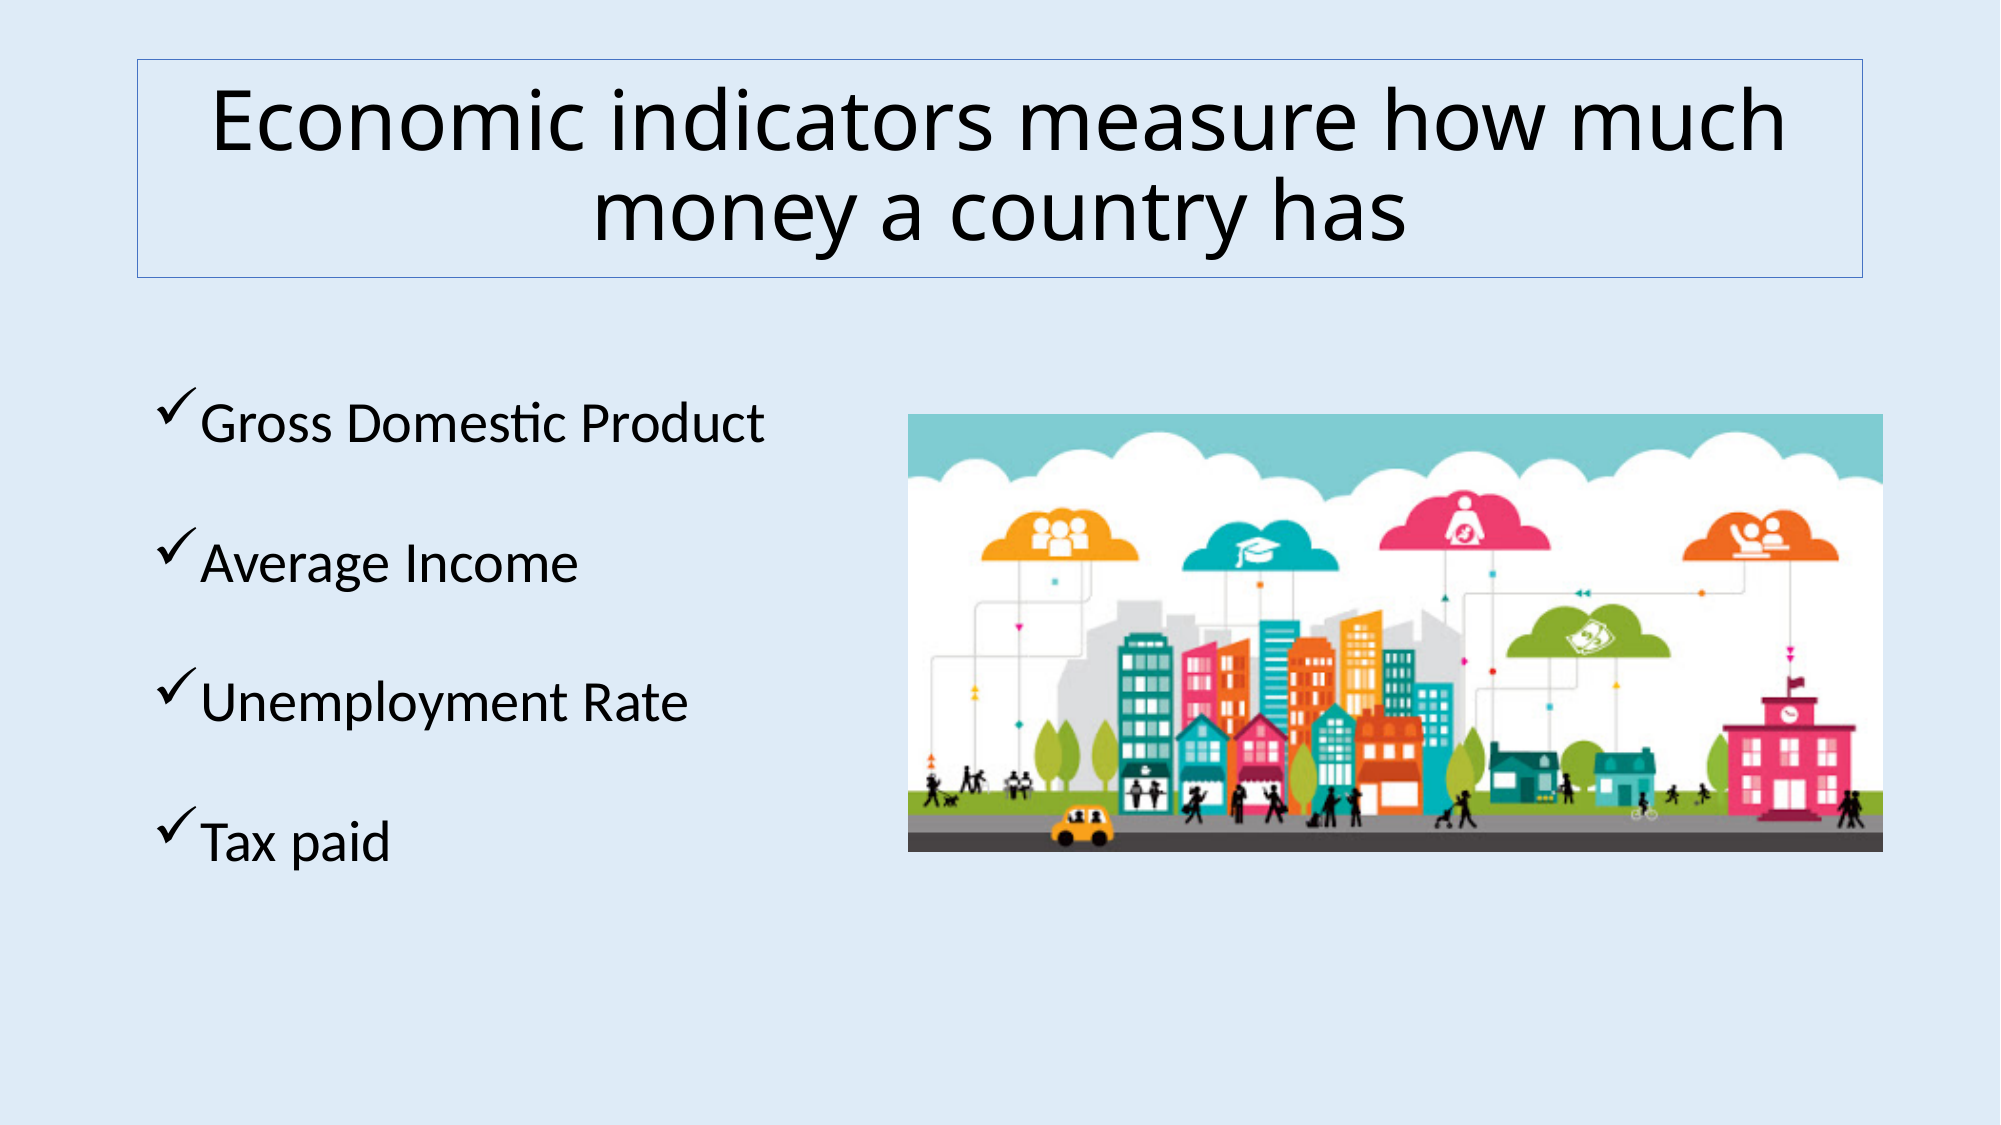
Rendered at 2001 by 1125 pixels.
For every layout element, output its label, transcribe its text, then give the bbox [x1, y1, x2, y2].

list Gross Domestic Product Average Income Unemployment Rate Tax paid [137, 327, 1863, 1042]
picture [908, 414, 1883, 852]
title Economic indicators measure how much money a country has [137, 59, 1863, 278]
